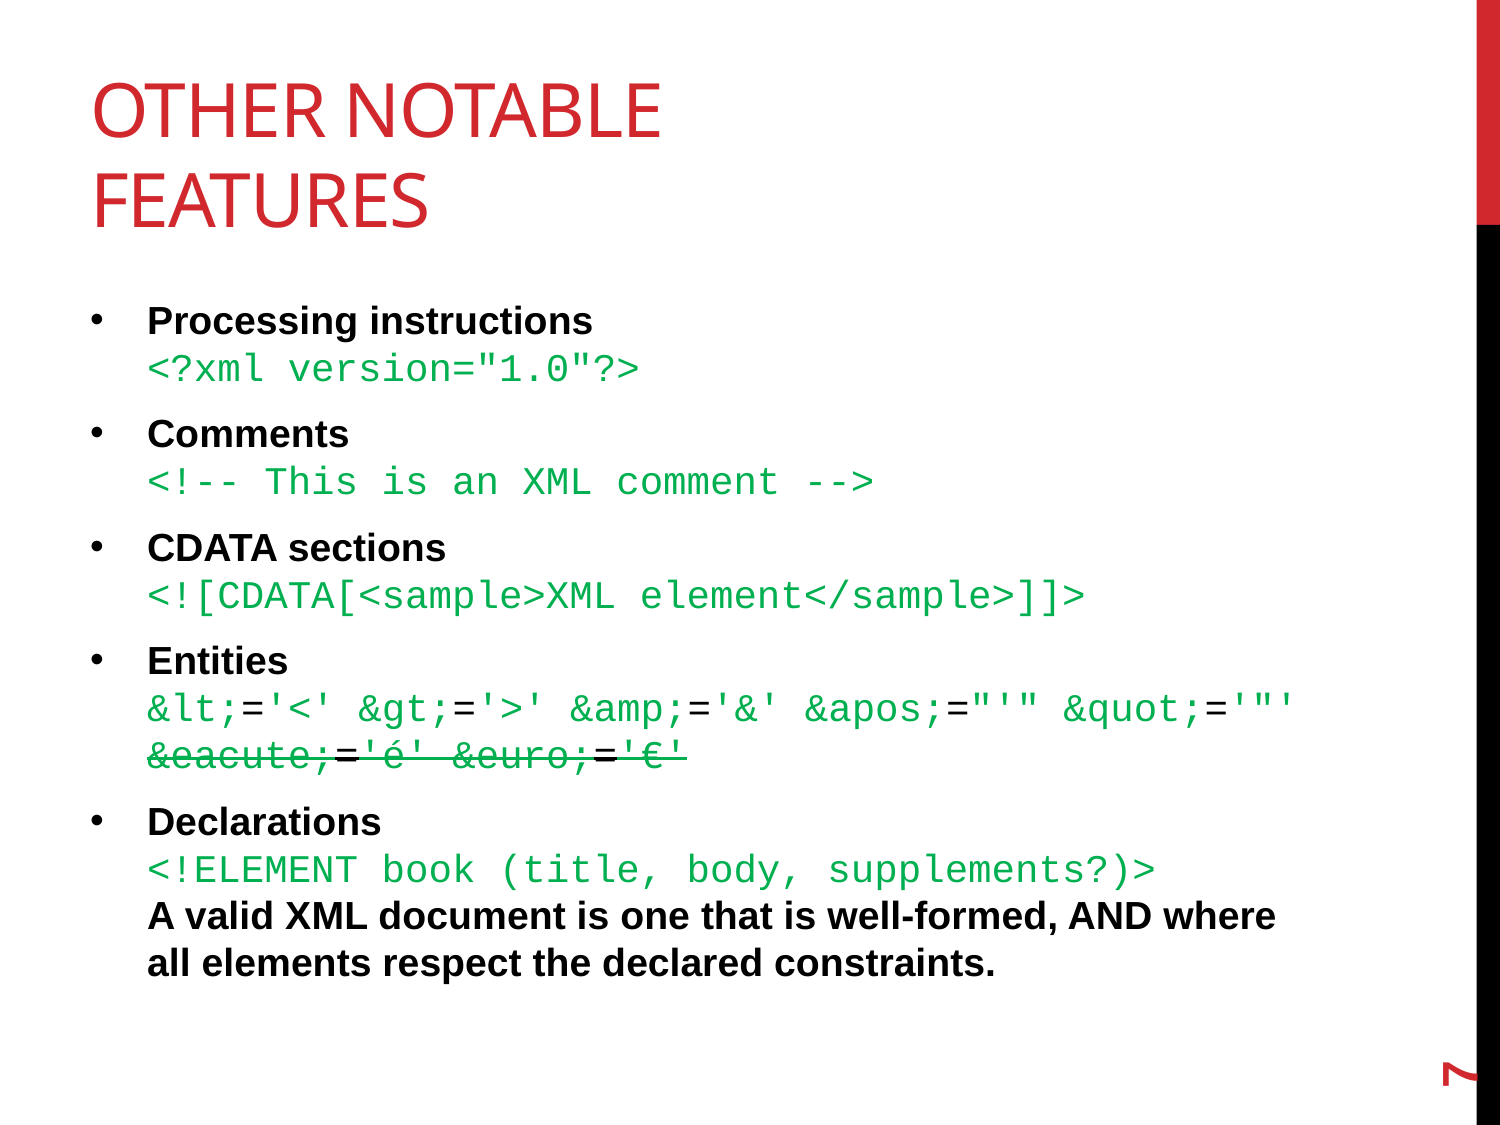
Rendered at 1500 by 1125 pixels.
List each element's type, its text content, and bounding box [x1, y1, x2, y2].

title Other notable features [75, 25, 1025, 250]
list Processing instructions <?xml version="1.0"?> Comments <!-- This is an XML comment --> CDATA sections <![CDATA[<sample>XML element</sample>]]> Entities &lt;='<' &gt;='>' &amp;='&' &apos;="'" &quot;='"' &eacute;='é' &euro;='€' Declarations <!ELEMENT book (title, body, supplements?)> A valid XML document is one that is well-formed, AND where all elements respect the declared constraints. [75, 287, 1325, 1005]
slide_number 7 [1427, 887, 1488, 1104]
